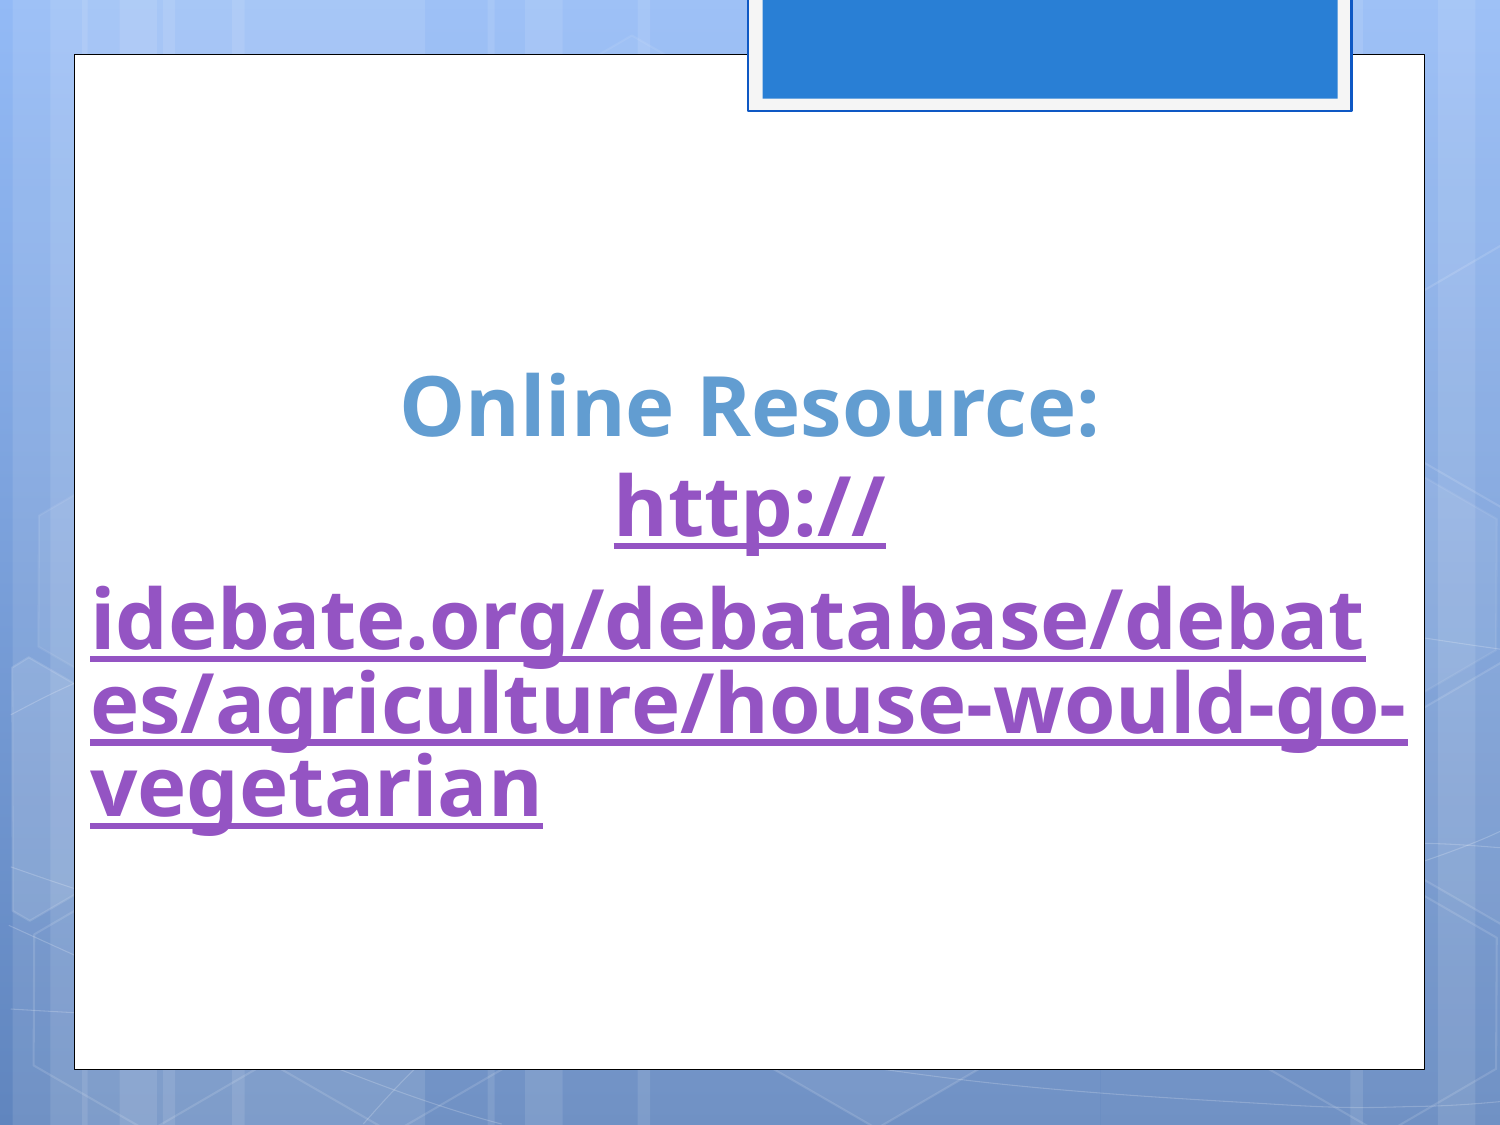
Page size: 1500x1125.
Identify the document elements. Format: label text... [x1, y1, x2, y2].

title Online Resource: http://idebate.org/debatabase/debates/agriculture/house-would-go-vegetarian [75, 299, 1425, 688]
